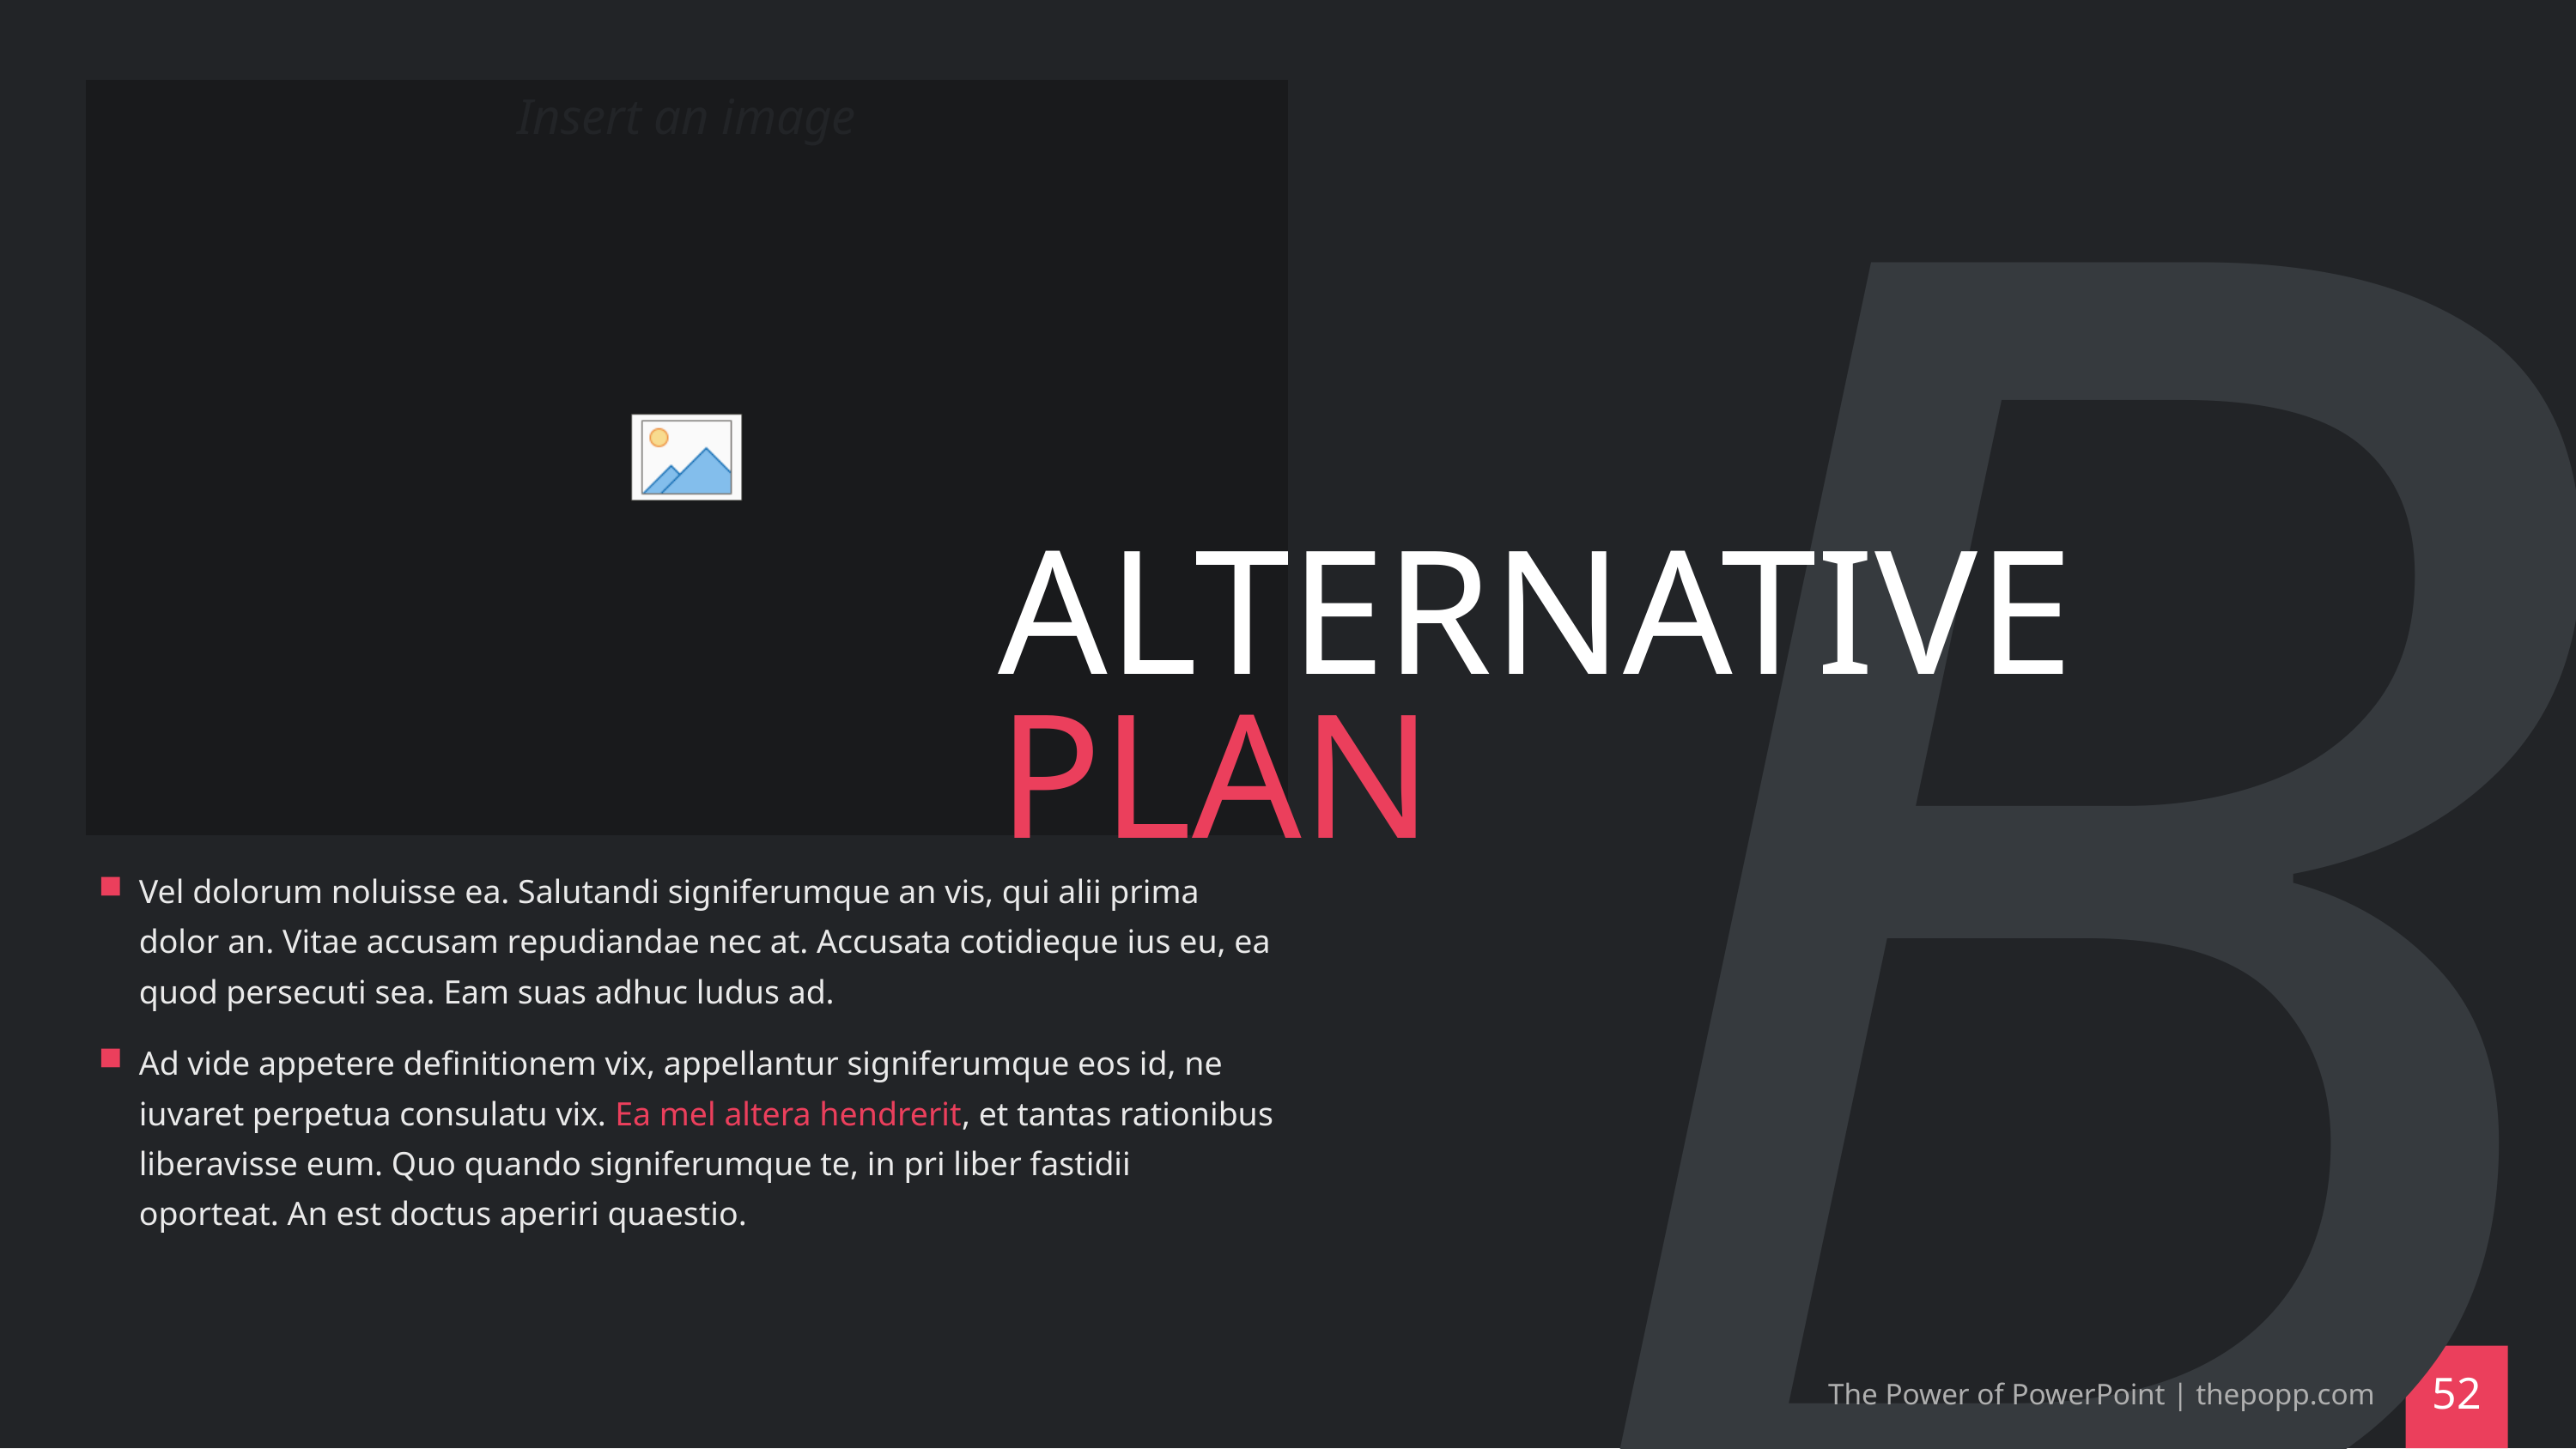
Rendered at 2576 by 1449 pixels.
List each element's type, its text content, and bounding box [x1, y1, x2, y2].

slide_number 52 [2404, 1356, 2509, 1434]
title ALTERNATIVE PLAN [985, 283, 2405, 878]
picture [85, 79, 1288, 835]
footer The Power of PowerPoint | thepopp.com [1519, 1356, 2389, 1434]
list Vel dolorum noluisse ea. Salutandi signiferumque an vis, qui alii prima dolor an. Vitae accusam repudiandae nec at. Accusata cotidieque ius eu, ea quod persecuti sea. Eam suas adhuc ludus ad. Ad vide appetere definitionem vix, appellantur signiferumque eos id, ne iuvaret perpetua consulatu vix. Ea mel altera hendrerit, et tantas rationibus liberavisse eum. Quo quando signiferumque te, in pri liber fastidii oporteat. An est doctus aperiri quaestio. [85, 852, 1288, 1290]
